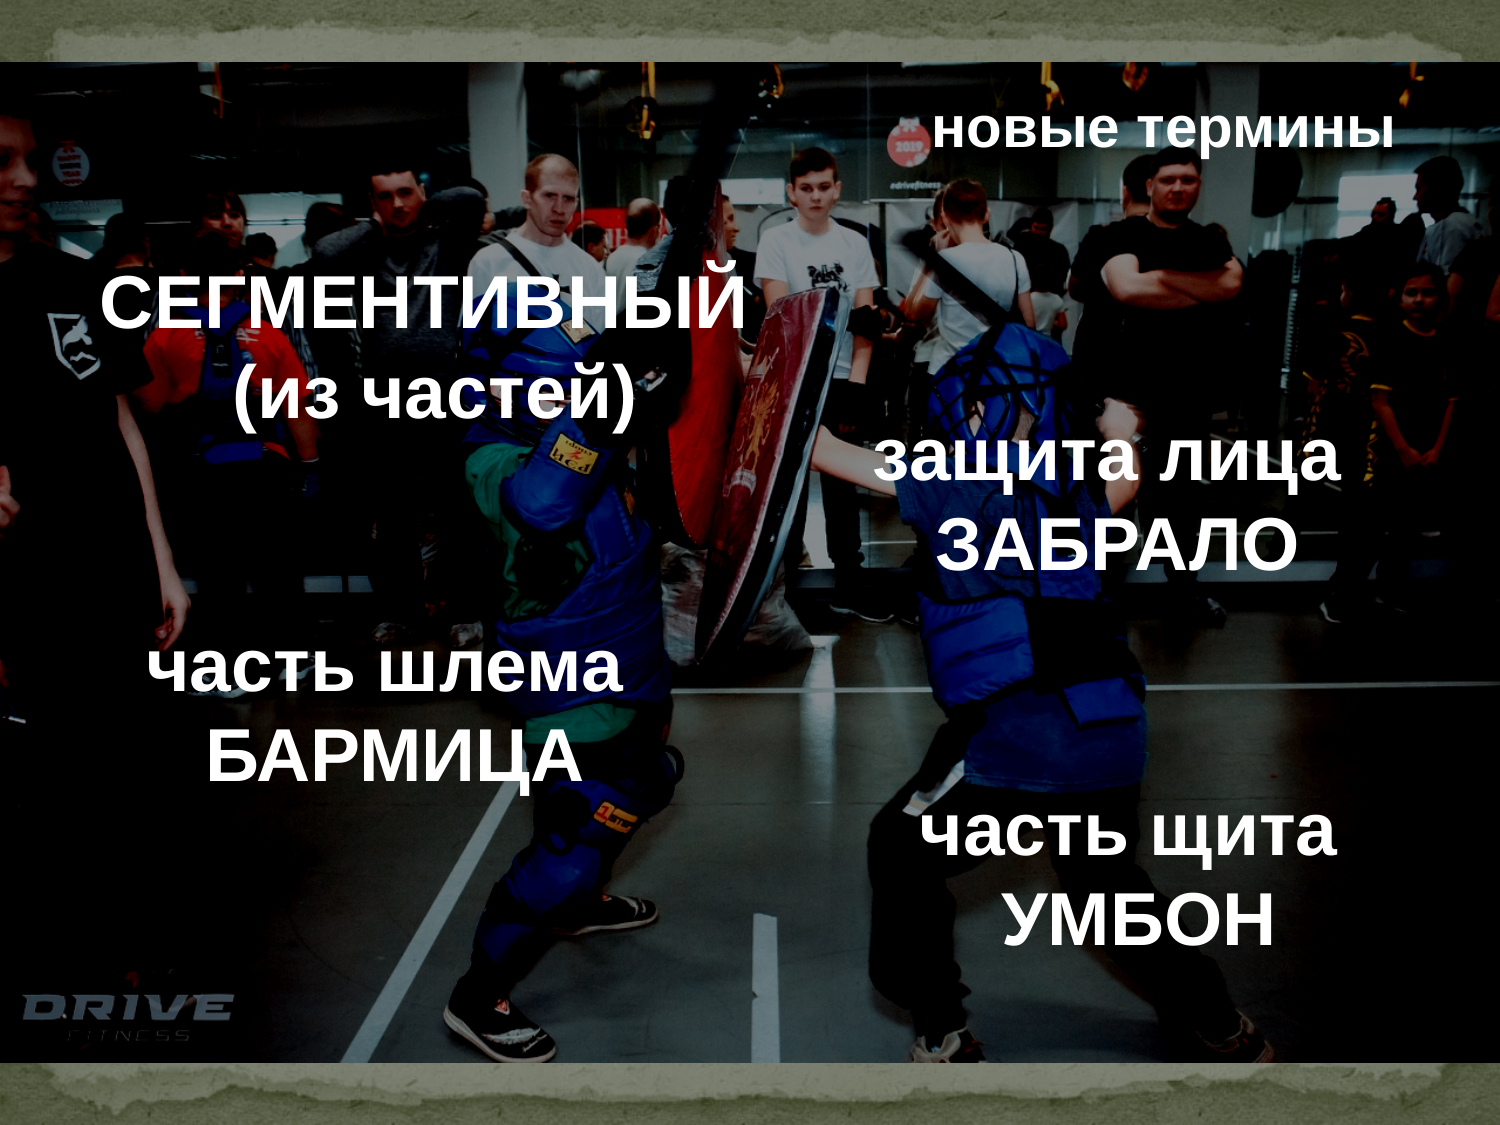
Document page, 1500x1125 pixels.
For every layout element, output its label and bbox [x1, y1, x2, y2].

picture [0, 62, 1500, 1063]
